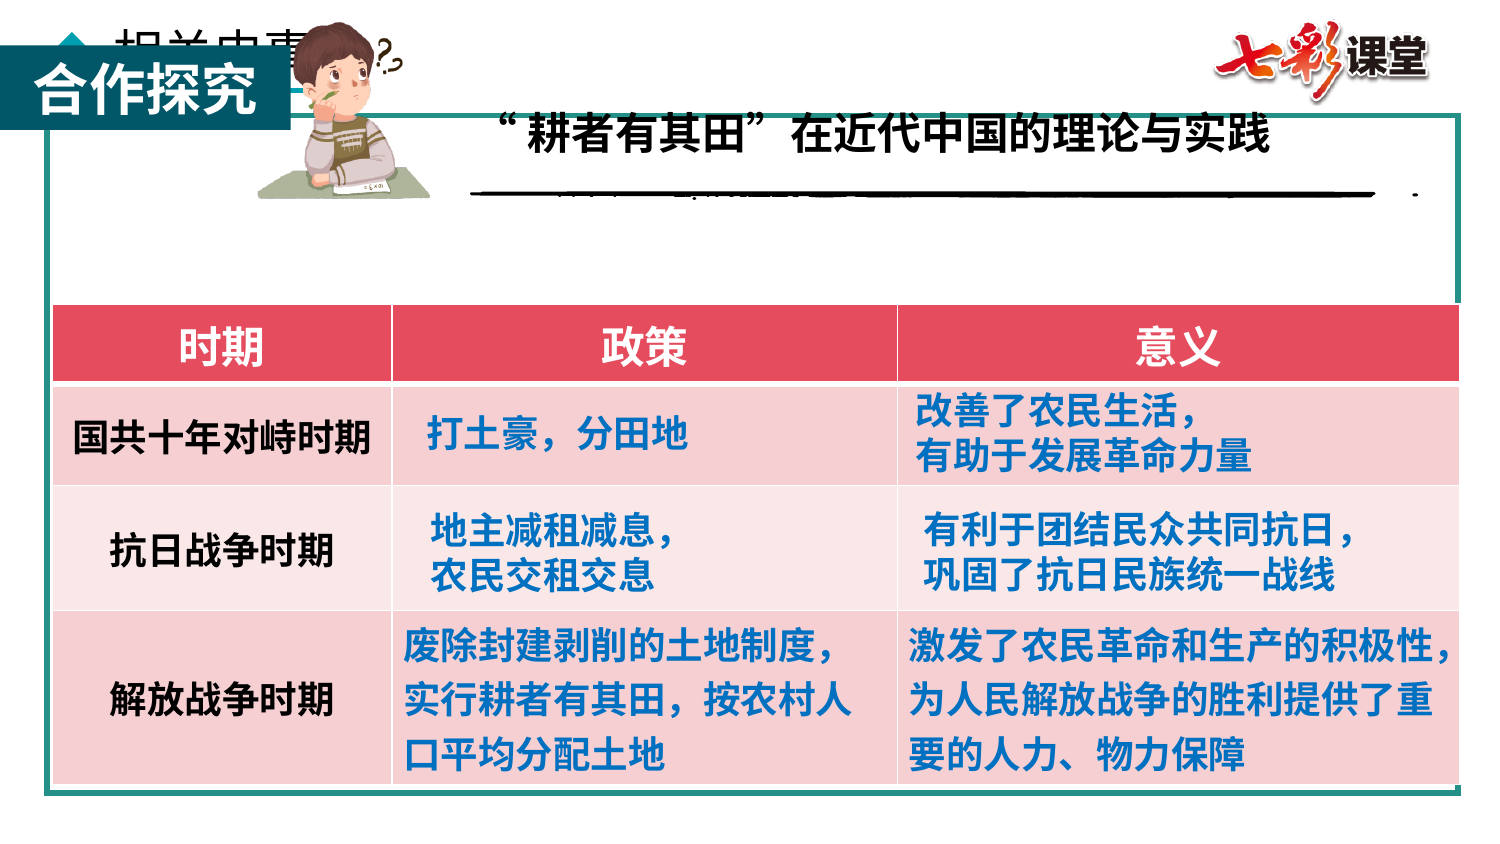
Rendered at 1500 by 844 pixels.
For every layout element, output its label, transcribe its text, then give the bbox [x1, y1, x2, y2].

table_cell [898, 486, 1459, 610]
table_cell 废除封建剥削的土地制度，实行耕者有其田，按农村人口平均分配土地 [393, 611, 897, 784]
text_box 有利于团结民众共同抗日，巩固了抗日民族统一战线 [912, 500, 1421, 602]
text_box [471, 192, 1375, 197]
table_cell 抗日战争时期 [53, 486, 391, 610]
table_cell 激发了农民革命和生产的积极性，为人民解放战争的胜利提供了重要的人力、物力保障 [898, 611, 1459, 784]
table_cell 解放战争时期 [53, 611, 391, 784]
text_box 合作探究 [0, 45, 252, 130]
table_cell 国共十年对峙时期 [53, 387, 391, 485]
text_box “耕者有其田”在近代中国的理论与实践 [462, 100, 1283, 165]
picture [1210, 15, 1434, 106]
table_header 意义 [898, 305, 1459, 381]
table_cell [898, 387, 1459, 485]
text_box 地主减租减息， 农民交租交息 [419, 501, 830, 603]
text_box 改善了农民生活， 有助于发展革命力量 [904, 381, 1350, 483]
picture [252, 15, 439, 202]
table_cell [393, 486, 897, 610]
table_header 政策 [393, 305, 897, 381]
text_box 打土豪，分田地 [414, 404, 771, 461]
table_cell [393, 387, 897, 485]
table_header 时期 [53, 305, 391, 381]
